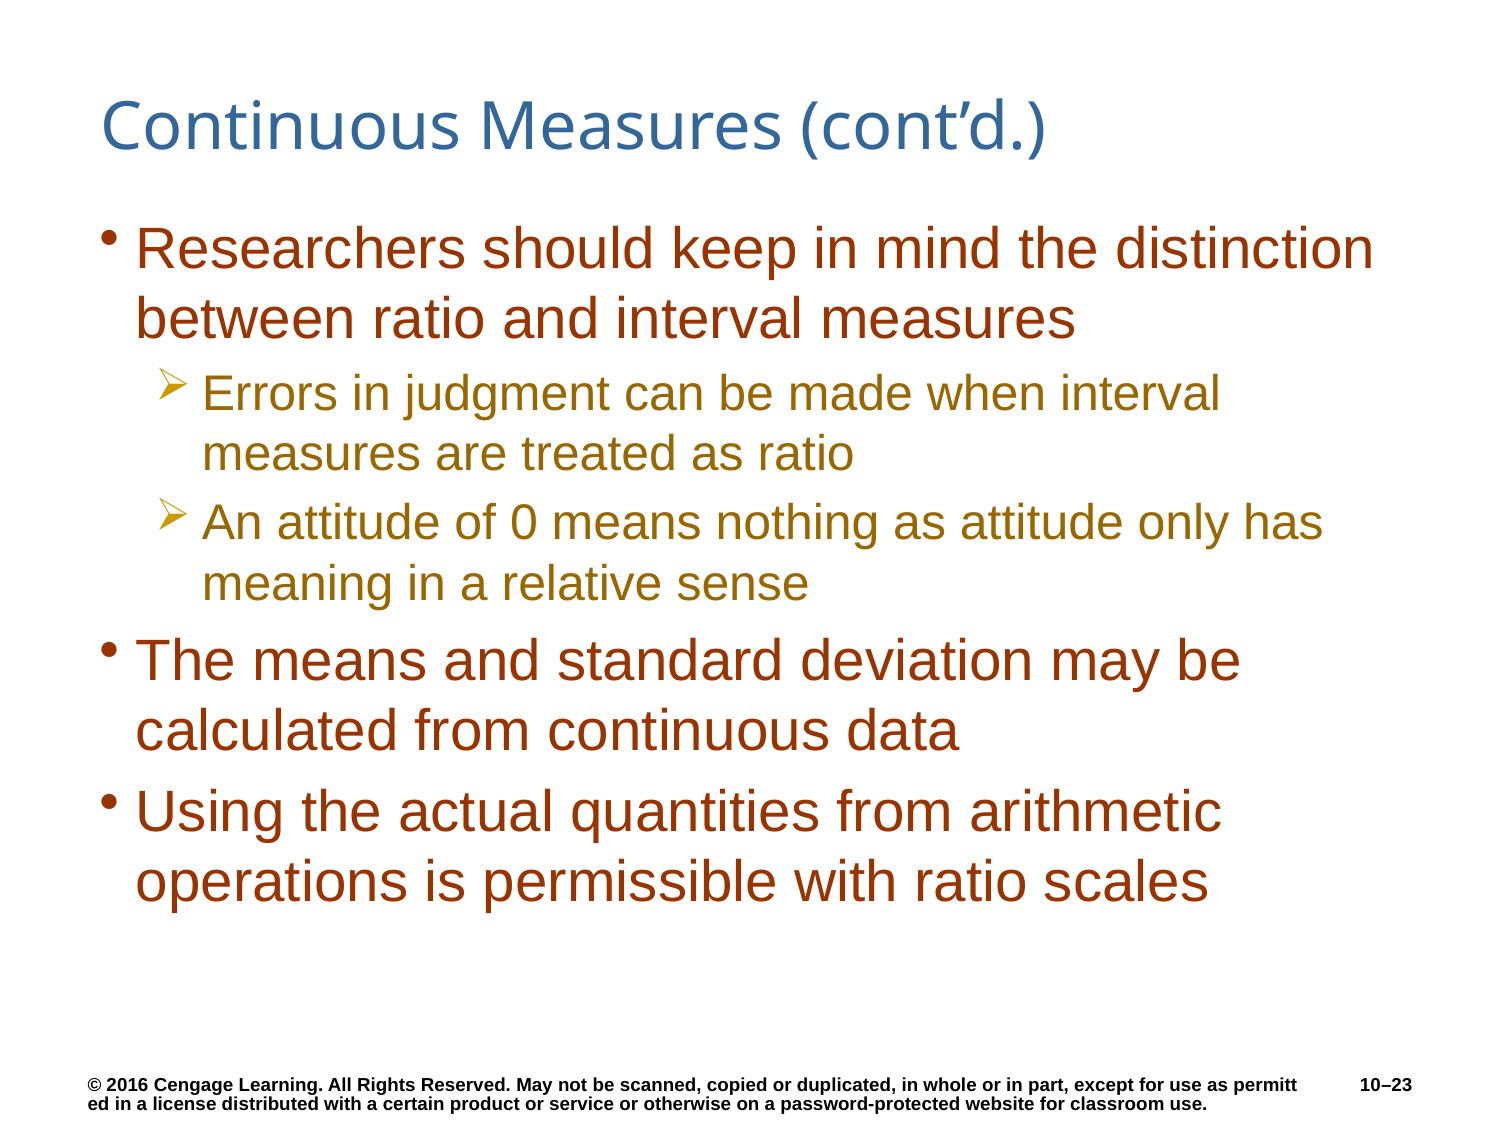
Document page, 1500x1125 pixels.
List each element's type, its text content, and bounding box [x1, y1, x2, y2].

list Researchers should keep in mind the distinction between ratio and interval measures Errors in judgment can be made when interval measures are treated as ratio An attitude of 0 means nothing as attitude only has meaning in a relative sense The means and standard deviation may be calculated from continuous data Using the actual quantities from arithmetic operations is permissible with ratio scales [84, 202, 1414, 1013]
footer © 2016 Cengage Learning. All Rights Reserved. May not be scanned, copied or duplicated, in whole or in part, except for use as permitted in a license distributed with a certain product or service or otherwise on a password-protected website for classroom use. [87, 1057, 1050, 1103]
title Continuous Measures (cont’d.) [85, 75, 1411, 171]
slide_number 10–23 [1050, 1042, 1413, 1103]
